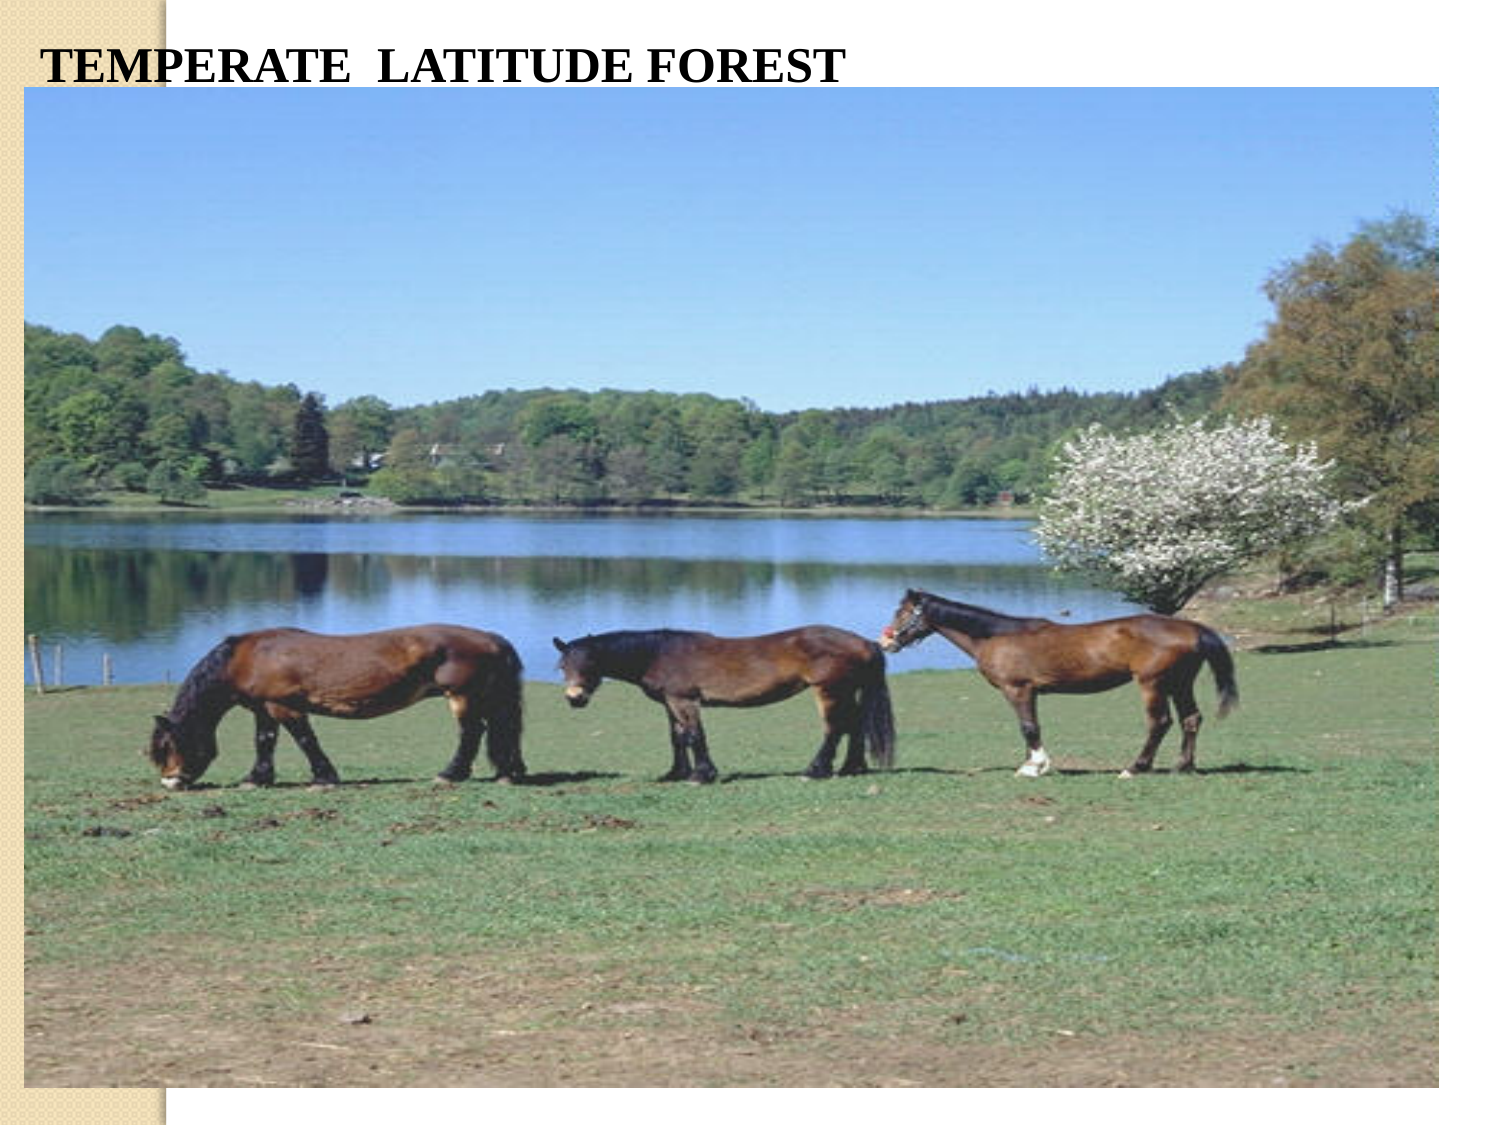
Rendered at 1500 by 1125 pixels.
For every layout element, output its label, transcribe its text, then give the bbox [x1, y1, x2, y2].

text_box TEMPERATE LATITUDE FOREST [24, 24, 980, 84]
picture [24, 87, 1439, 1088]
